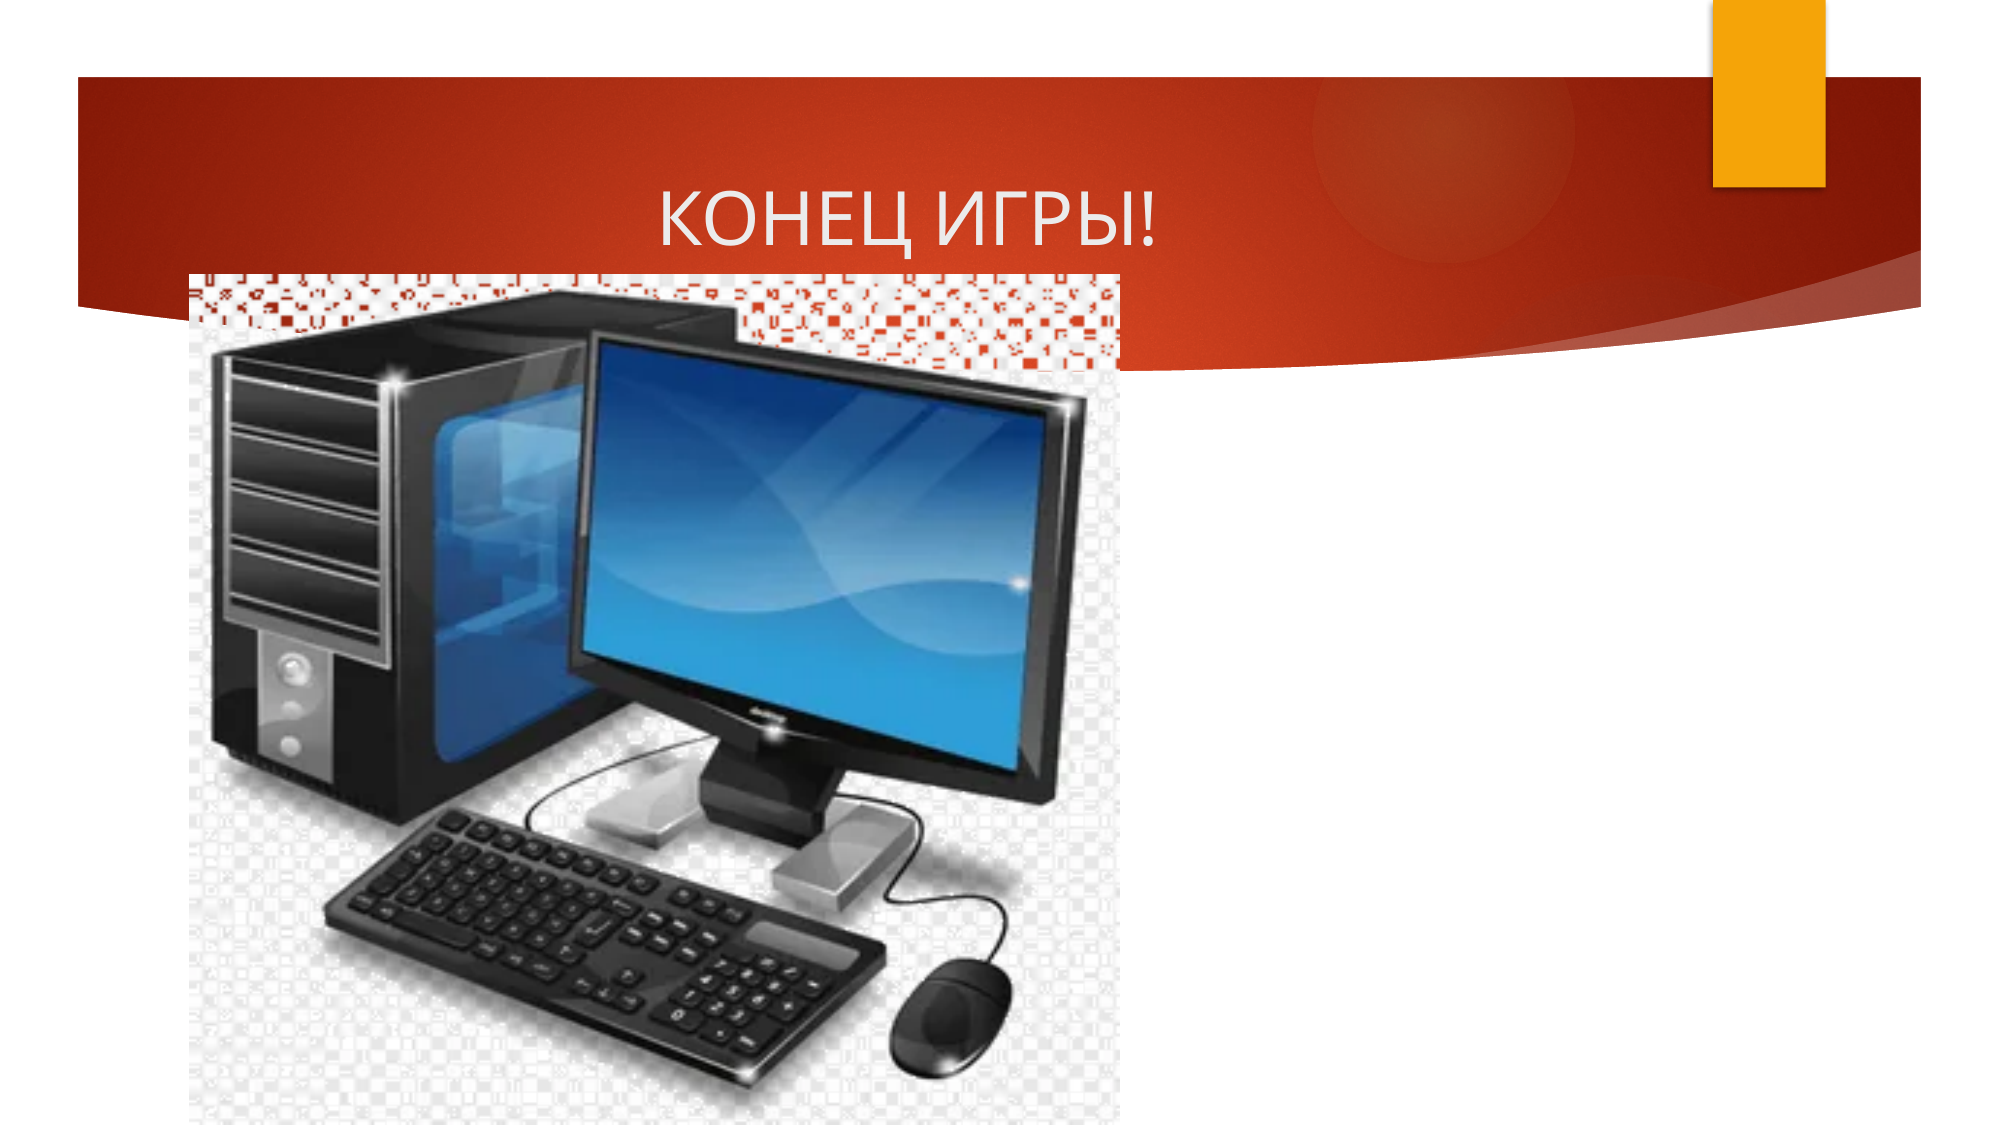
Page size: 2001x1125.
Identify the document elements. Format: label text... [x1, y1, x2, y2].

title КОНЕЦ ИГРЫ! [189, 155, 1627, 275]
picture [189, 274, 1120, 1125]
